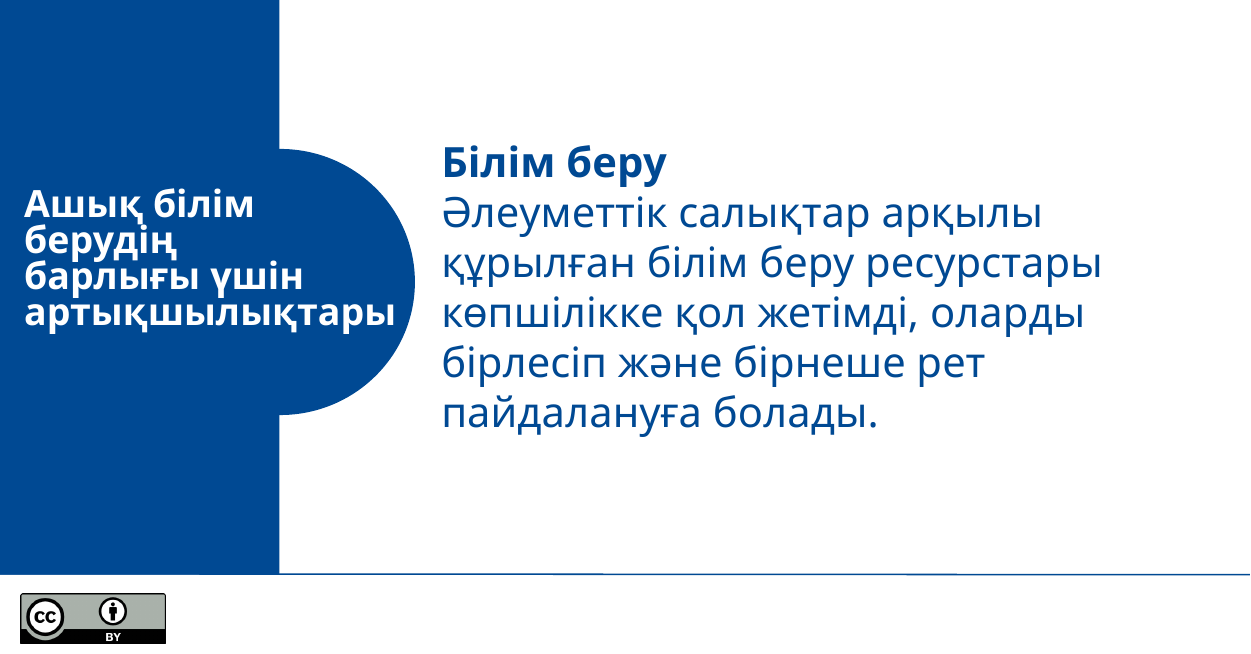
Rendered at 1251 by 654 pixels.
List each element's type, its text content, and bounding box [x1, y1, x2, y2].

text_box [0, 0, 280, 573]
picture [20, 592, 166, 645]
text_box [0, 582, 1250, 654]
text_box Ашық білім берудің барлығы үшін артықшылықтары [9, 173, 415, 348]
text_box Білім беру Әлеуметтік салықтар арқылы құрылған білім беру ресурстары көпшілікке қол жетімді, оларды бірлесіп және бірнеше рет пайдалануға болады. [426, 120, 1176, 451]
text_box [163, 348, 398, 416]
text_box [203, 148, 358, 173]
